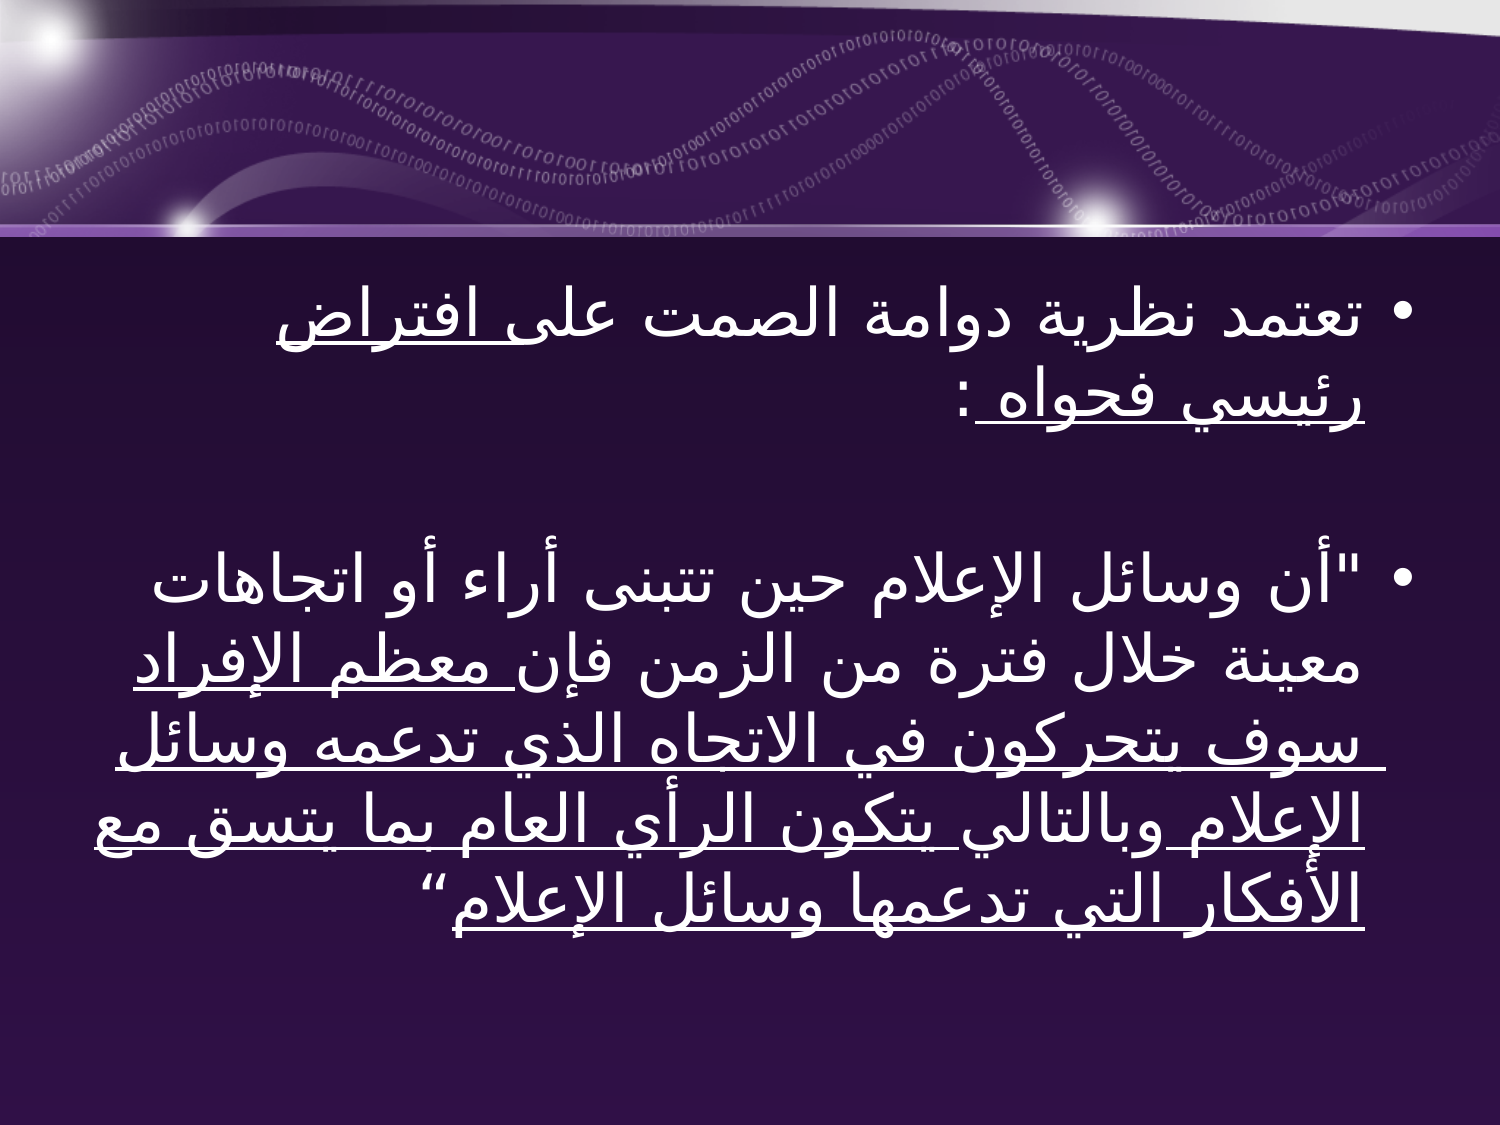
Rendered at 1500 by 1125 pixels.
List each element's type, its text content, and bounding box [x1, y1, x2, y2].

picture [0, 0, 1500, 237]
list تعتمد نظرية دوامة الصمت على افتراض رئيسي فحواه : "أن وسائل الإعلام حين تتبنى أراء أو اتجاهات معينة خلال فترة من الزمن فإن معظم الإفراد سوف يتحركون في الاتجاه الذي تدعمه وسائل الإعلام وبالتالي يتكون الرأي العام بما يتسق مع الأفكار التي تدعمها وسائل الإعلام“ [75, 262, 1425, 1005]
